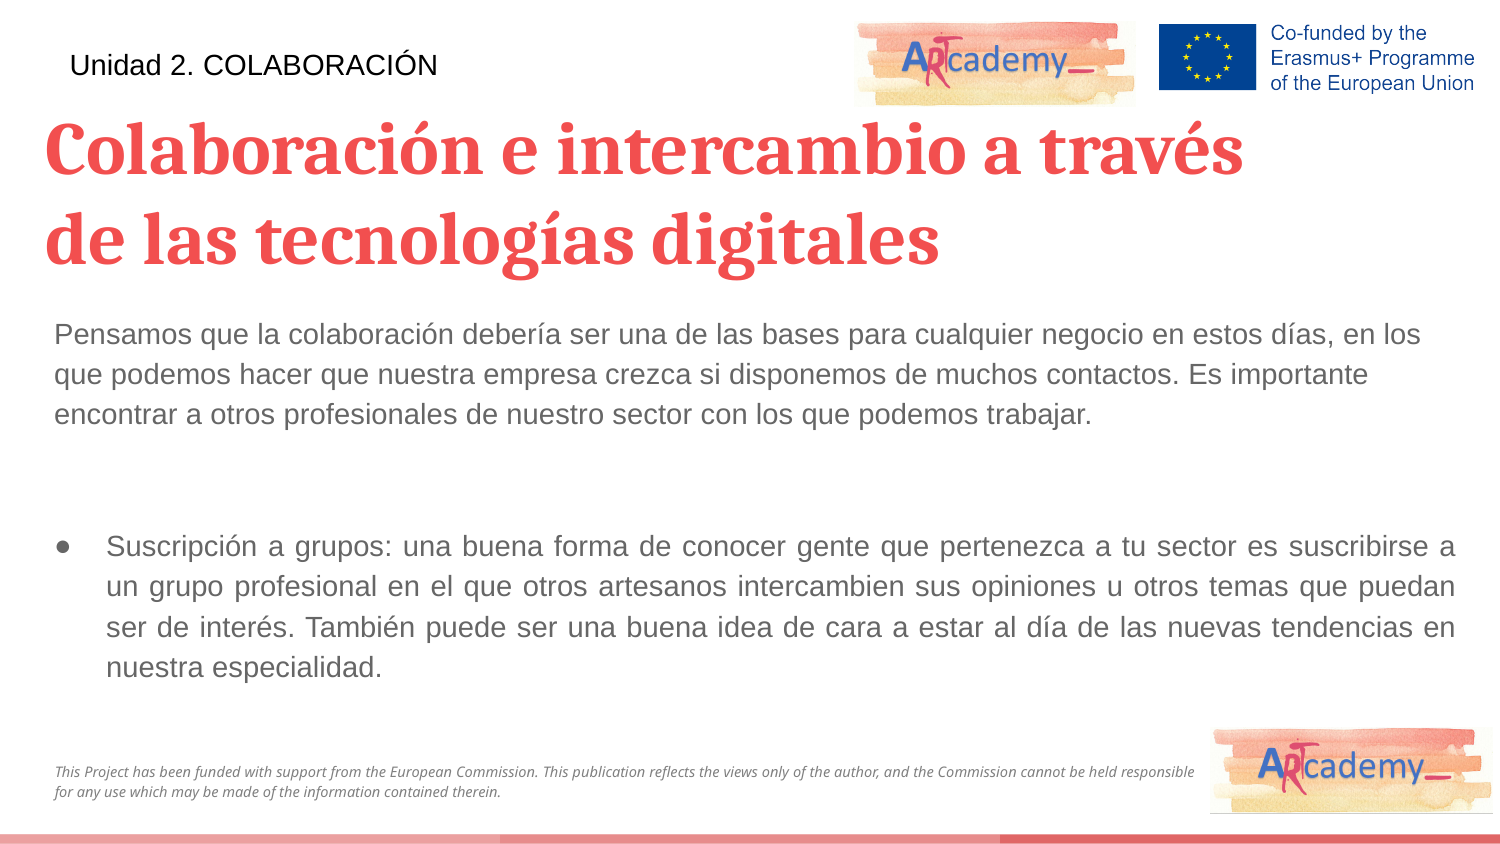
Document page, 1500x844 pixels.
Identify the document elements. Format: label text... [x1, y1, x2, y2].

picture [1210, 709, 1493, 844]
picture [854, 2, 1137, 138]
picture [1158, 24, 1474, 94]
list Pensamos que la colaboración debería ser una de las bases para cualquier negocio en estos días, en los que podemos hacer que nuestra empresa crezca si disponemos de muchos contactos. Es importante encontrar a otros profesionales de nuestro sector con los que podemos trabajar. Suscripción a grupos: una buena forma de conocer gente que pertenezca a tu sector es suscribirse a un grupo profesional en el que otros artesanos intercambien sus opiniones u otros temas que puedan ser de interés. También puede ser una buena idea de cara a estar al día de las nuevas tendencias en nuestra especialidad. [16, 295, 1474, 483]
title Colaboración e intercambio a través de las tecnologías digitales [30, 87, 1352, 295]
text_box This Project has been funded with support from the European Commission. This publication reflects the views only of the author, and the Commission cannot be held responsible for any use which may be made of the information contained therein. [39, 754, 1205, 799]
text_box Unidad 2. COLABORACIÓN [54, 39, 476, 89]
